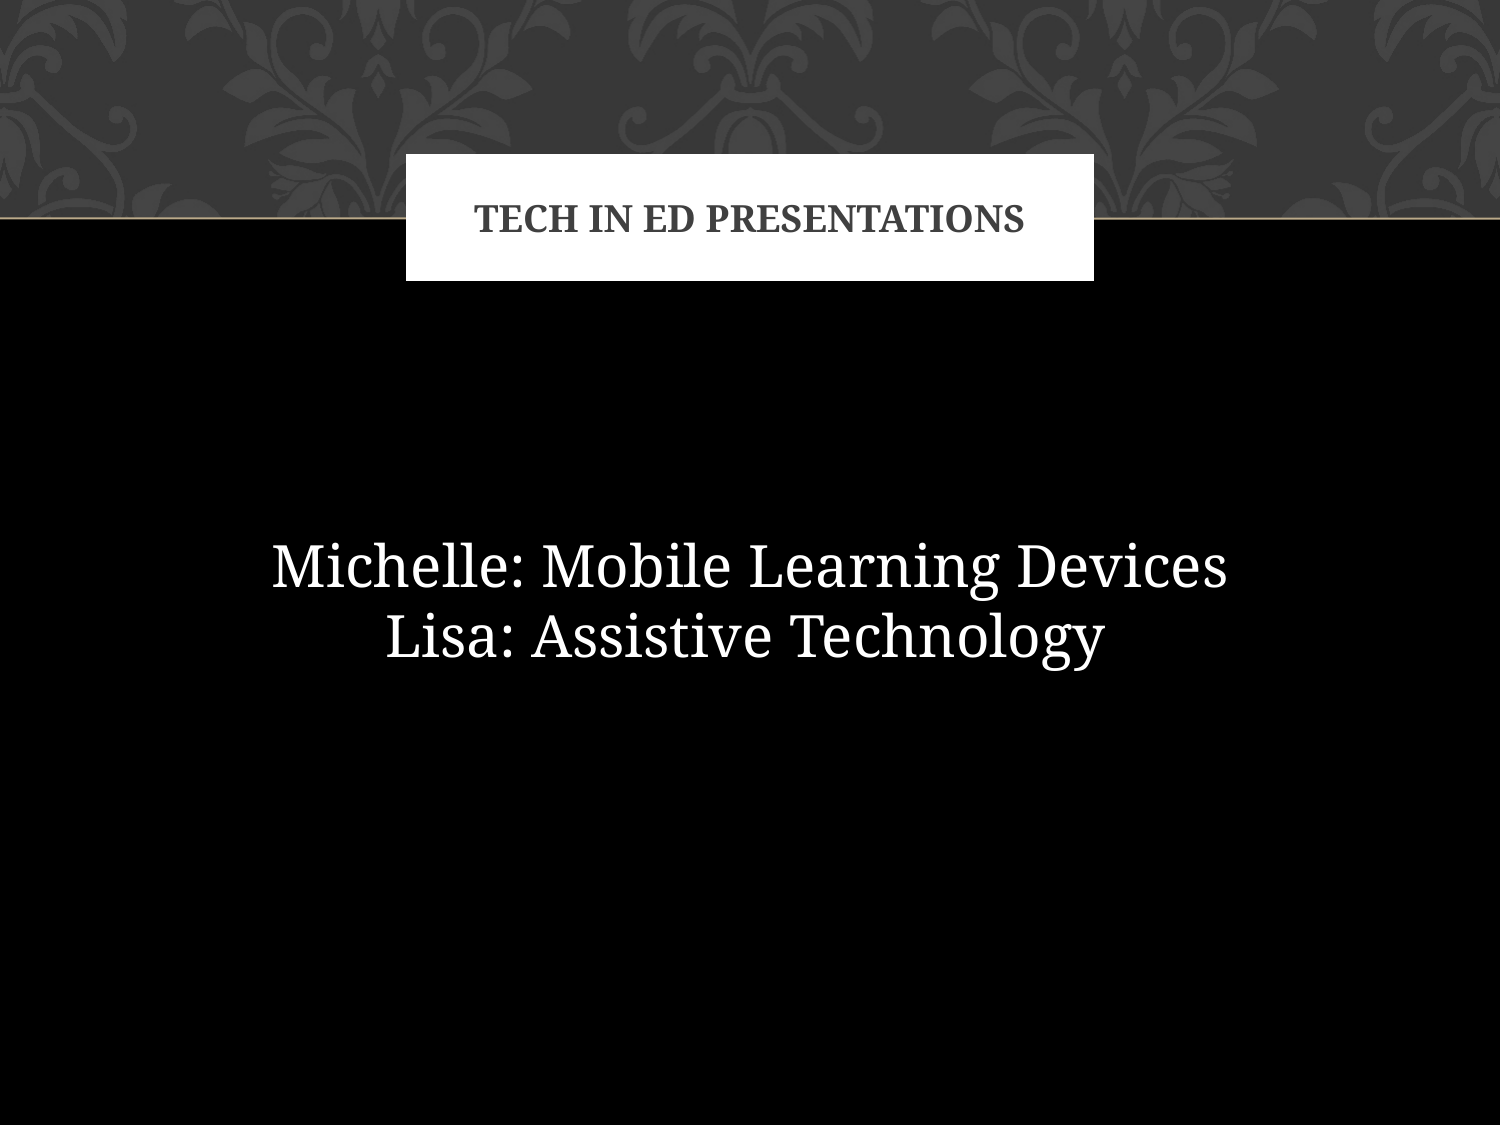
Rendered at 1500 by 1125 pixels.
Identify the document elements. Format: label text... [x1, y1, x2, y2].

text_box Michelle: Mobile Learning Devices Lisa: Assistive Technology [150, 521, 1341, 677]
title Tech in ed presentations [406, 154, 1094, 281]
